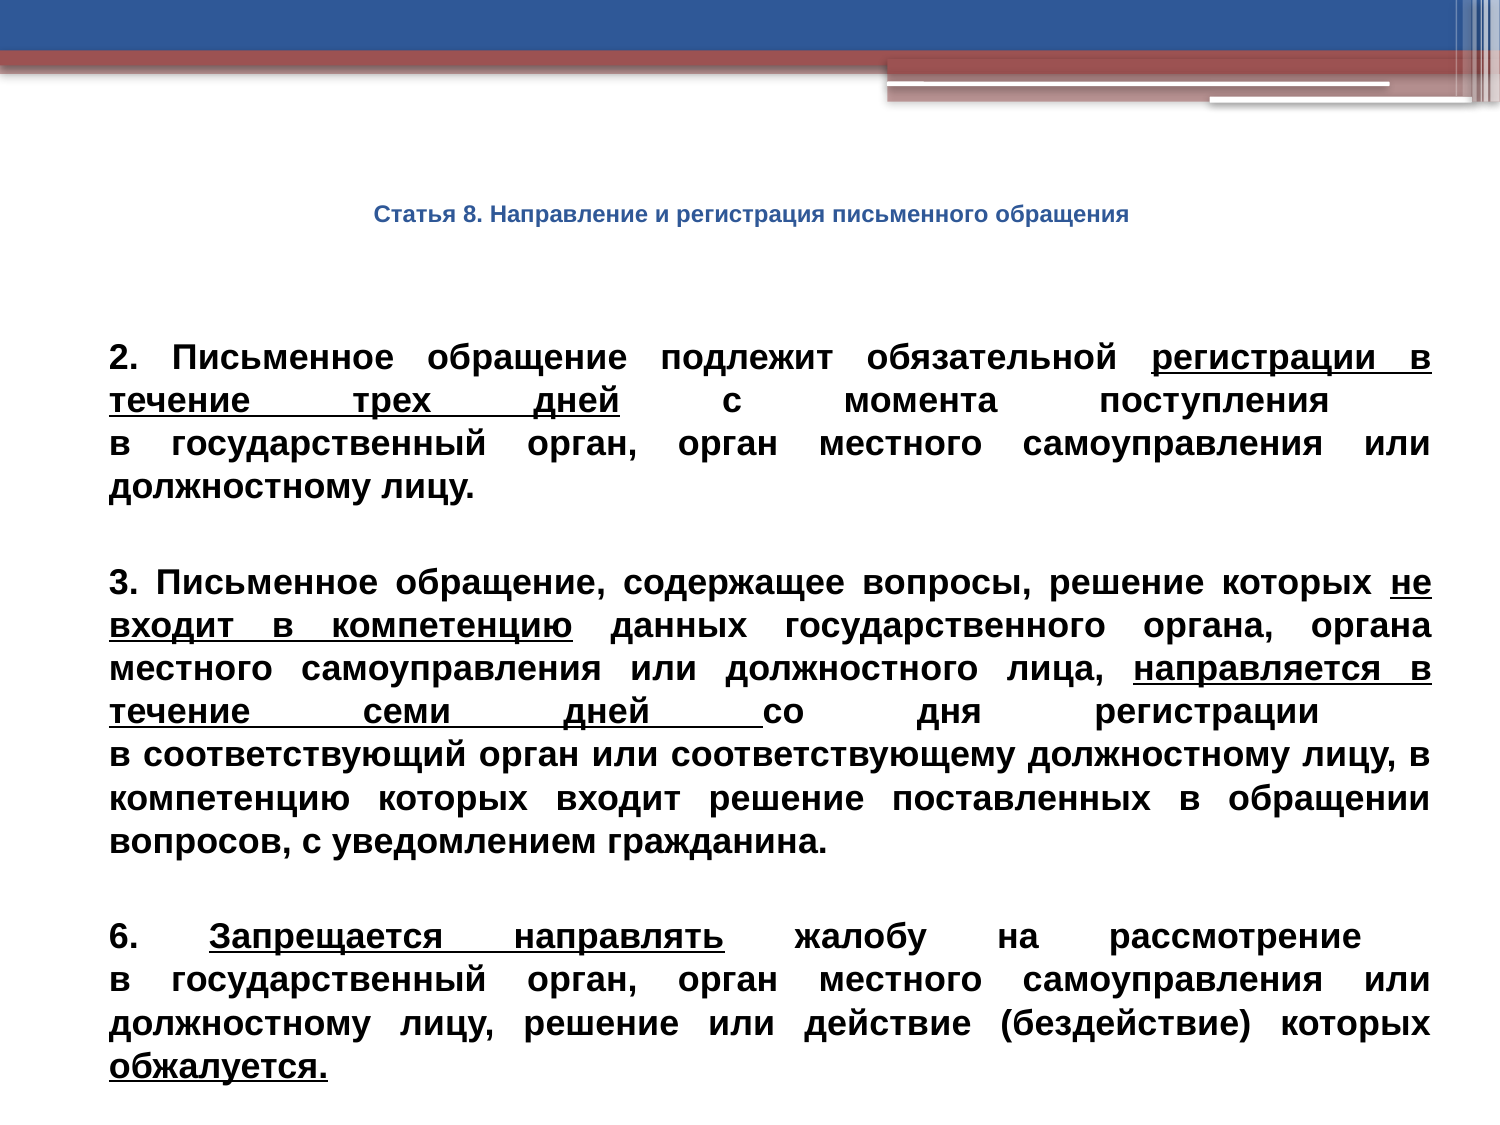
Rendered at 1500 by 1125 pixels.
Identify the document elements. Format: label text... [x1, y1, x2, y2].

list 2. Письменное обращение подлежит обязательной регистрации в течение трех дней с момента поступления в государственный орган, орган местного самоуправления или должностному лицу. 3. Письменное обращение, содержащее вопросы, решение которых не входит в компетенцию данных государственного органа, органа местного самоуправления или должностного лица, направляется в течение семи дней со дня регистрации в соответствующий орган или соответствующему должностному лицу, в компетенцию которых входит решение поставленных в обращении вопросов, с уведомлением гражданина. 6. Запрещается направлять жалобу на рассмотрение в государственный орган, орган местного самоуправления или должностному лицу, решение или действие (бездействие) которых обжалуется. [41, 326, 1447, 1094]
title Статья 8. Направление и регистрация письменного обращения [76, 125, 1427, 301]
